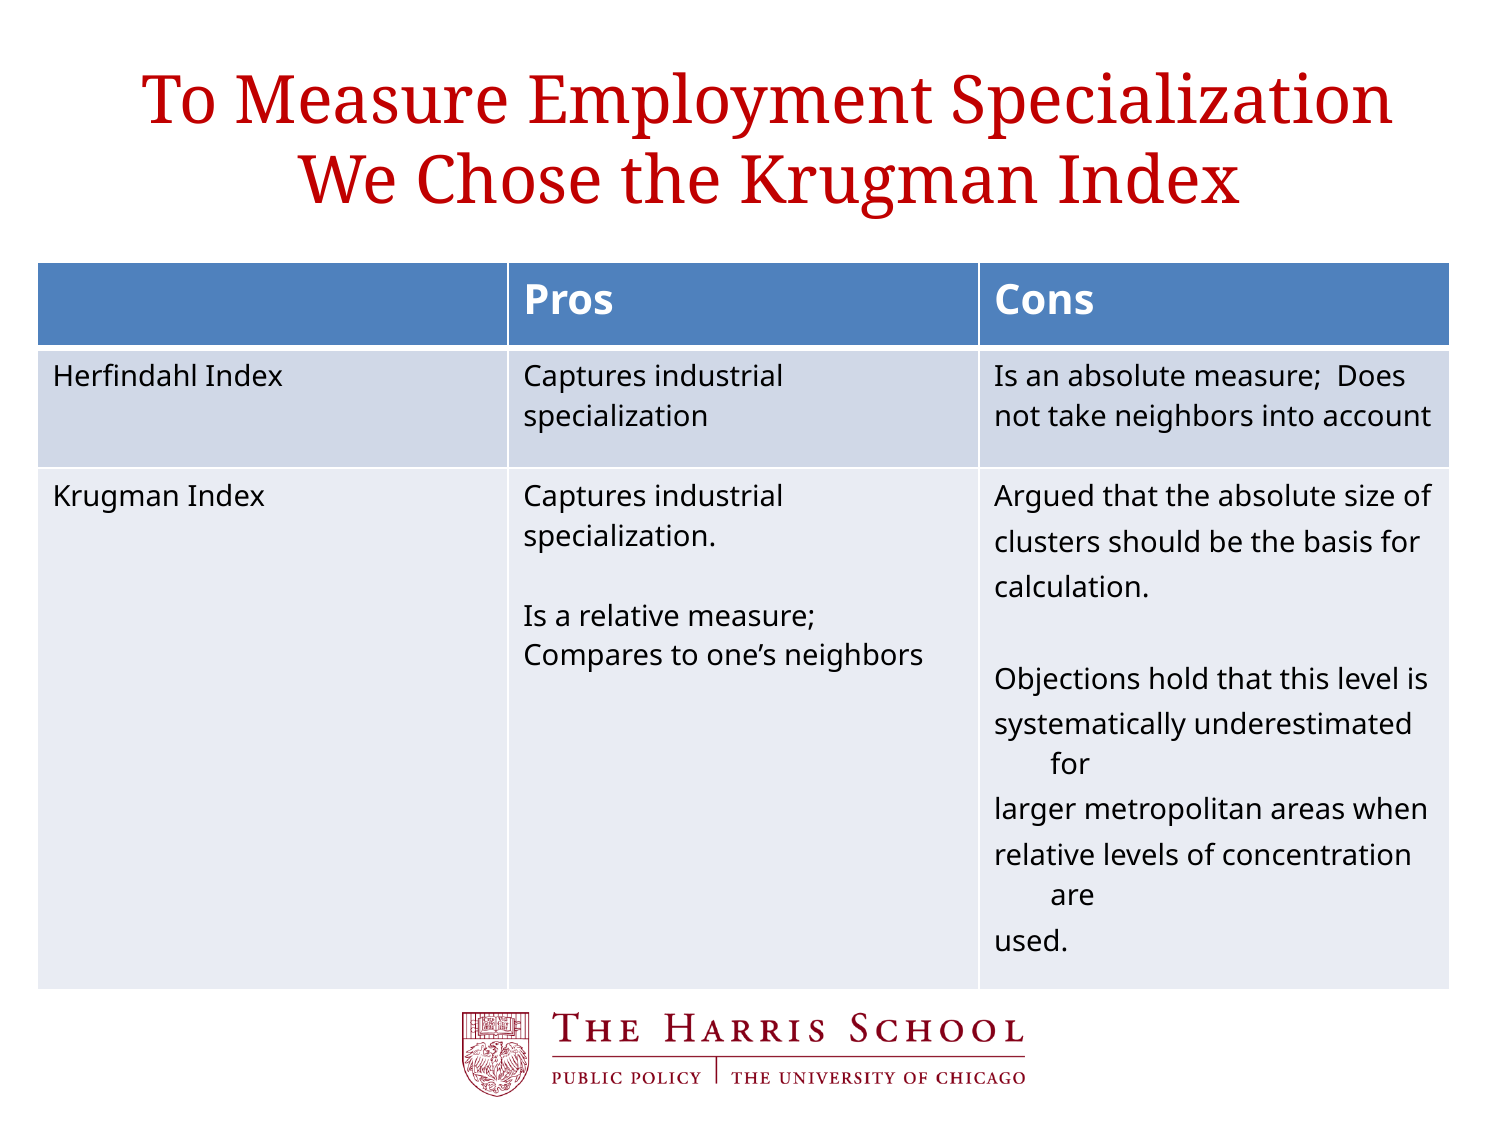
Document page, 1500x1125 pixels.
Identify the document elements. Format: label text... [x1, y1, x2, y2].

table_cell Captures industrial specialization [509, 351, 978, 467]
table_header Cons [980, 263, 1449, 345]
table_header Pros [509, 263, 978, 345]
table_cell Argued that the absolute size of clusters should be the basis for calculation. Objections hold that this level is systematically underestimated for larger metropolitan areas when relative levels of concentration are used. [980, 469, 1449, 989]
text_box To Measure Employment Specialization We Chose the Krugman Index [99, 49, 1438, 225]
table_cell Herfindahl Index [38, 351, 507, 467]
table_cell Krugman Index [38, 469, 507, 989]
table_cell Is an absolute measure; Does not take neighbors into account [980, 351, 1449, 467]
table_header [38, 263, 507, 345]
picture [462, 1012, 1026, 1097]
table_cell Captures industrial specialization. Is a relative measure; Compares to one’s neighbors [509, 469, 978, 989]
